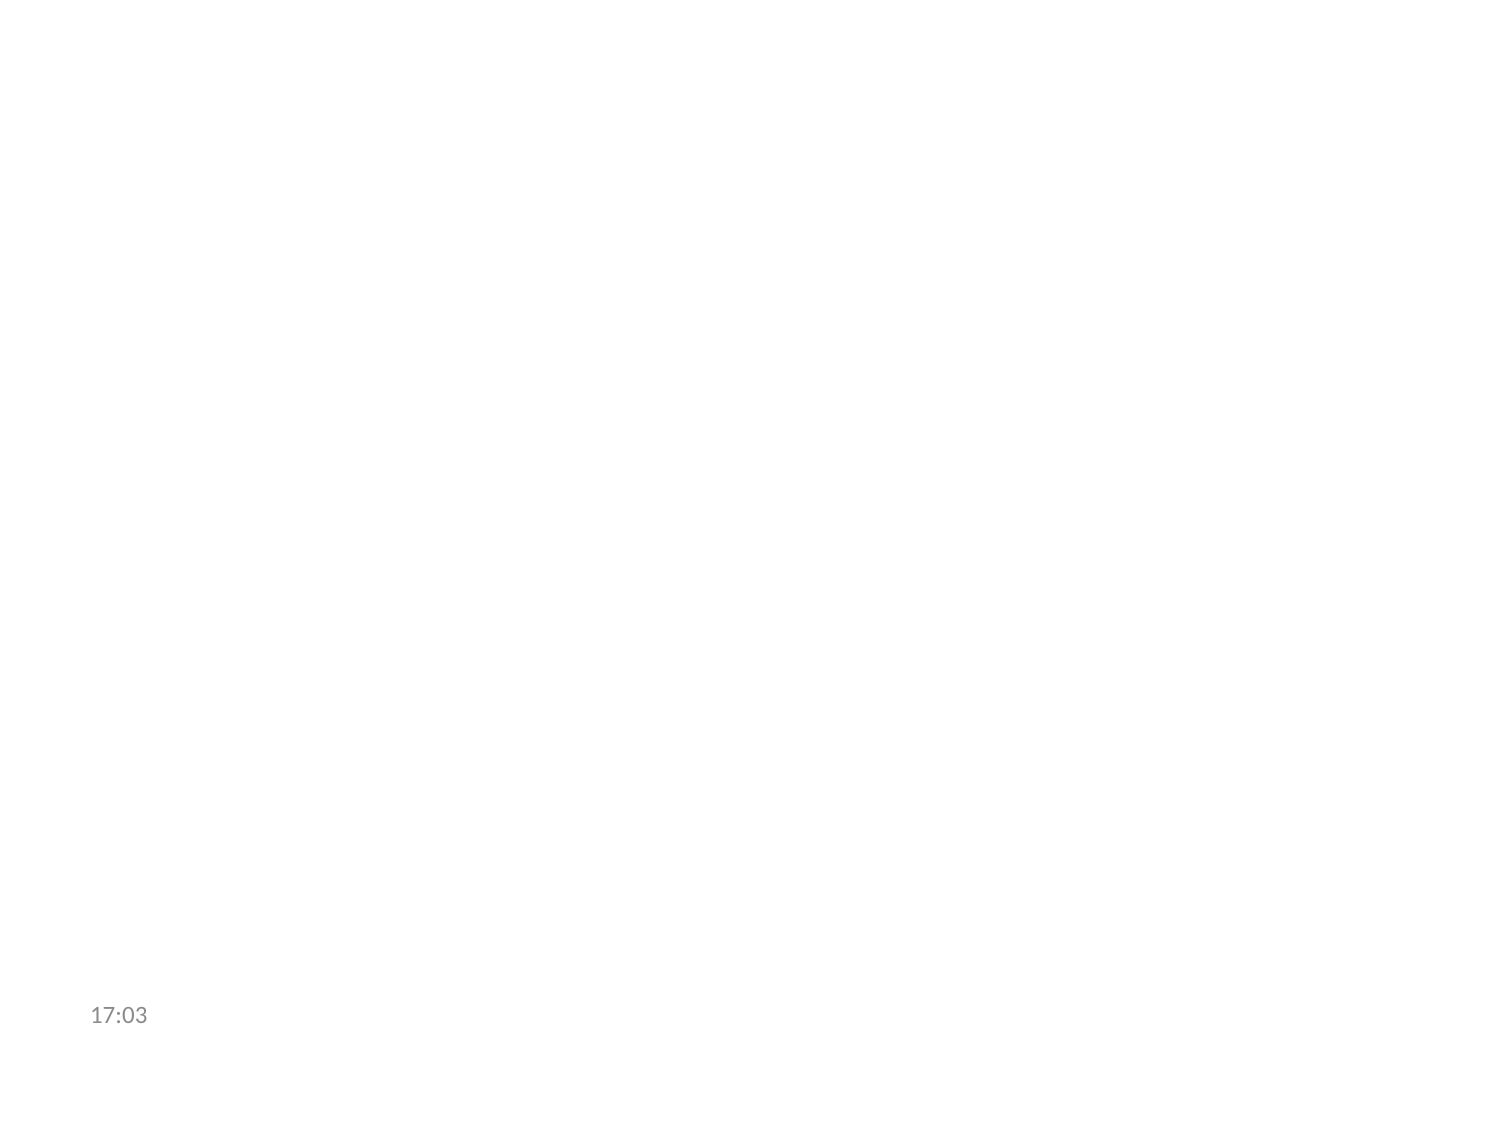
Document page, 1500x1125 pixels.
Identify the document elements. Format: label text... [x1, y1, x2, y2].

text_box 15:35 [75, 983, 425, 1044]
